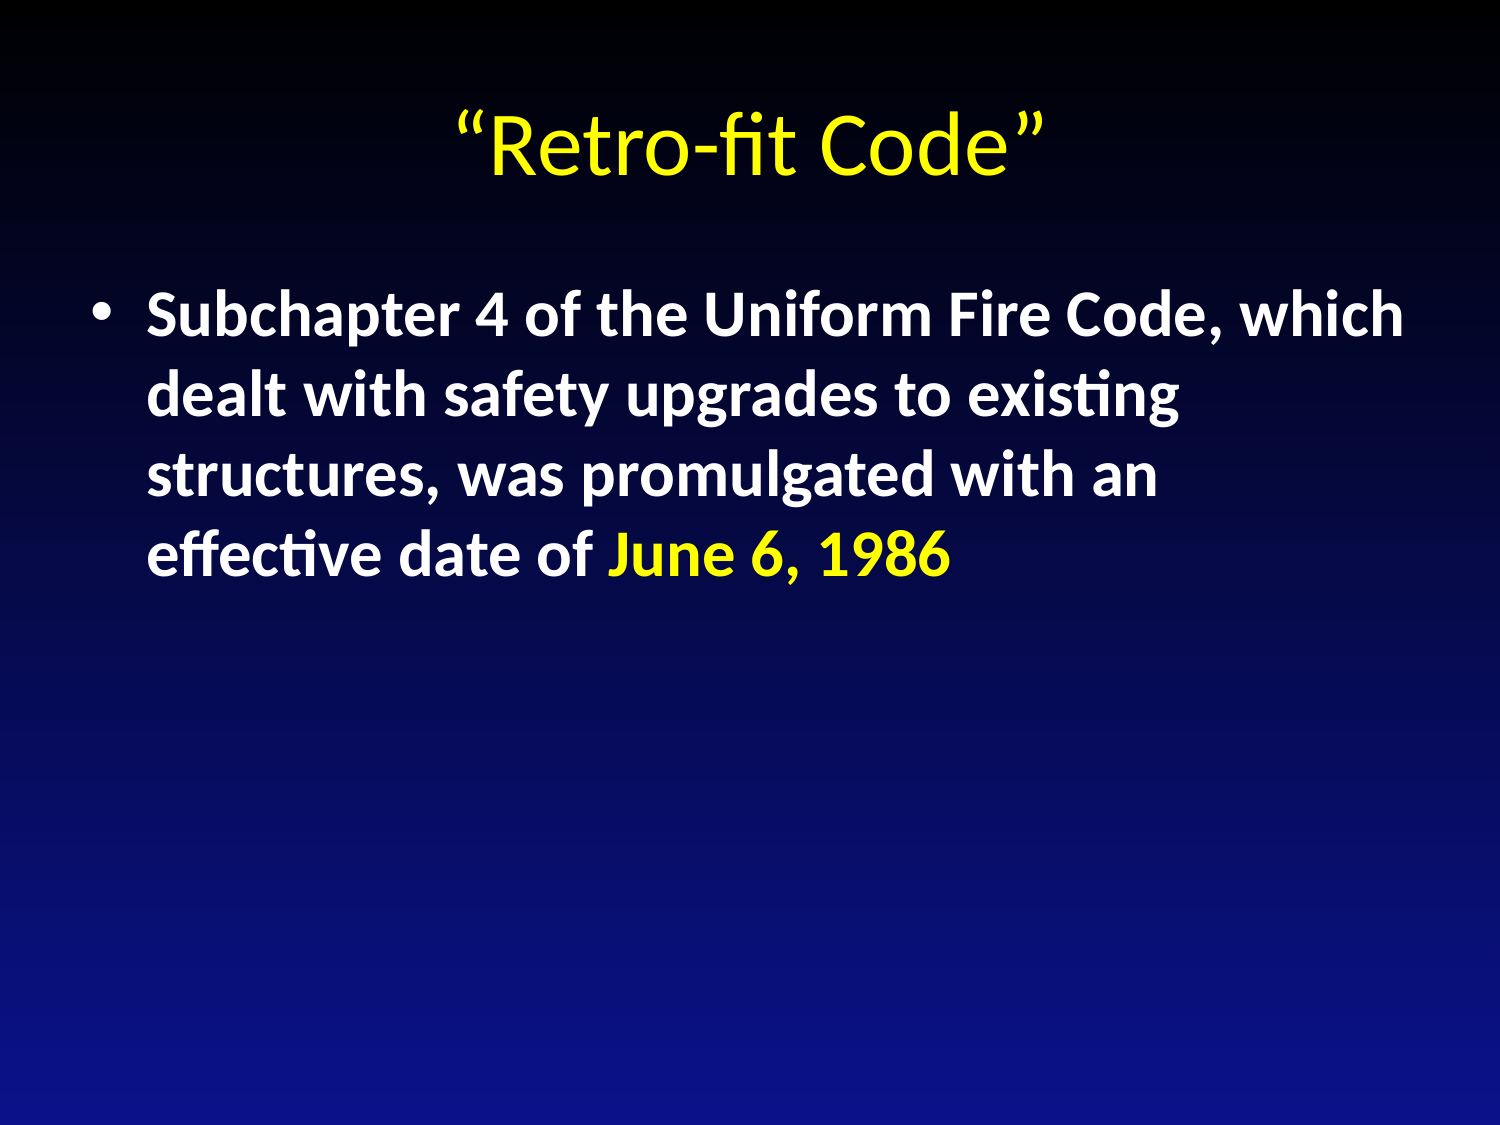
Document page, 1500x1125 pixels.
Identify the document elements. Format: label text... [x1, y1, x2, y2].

list Subchapter 4 of the Uniform Fire Code, which dealt with safety upgrades to existing structures, was promulgated with an effective date of June 6, 1986 [75, 262, 1425, 1005]
title “Retro-fit Code” [75, 45, 1425, 233]
